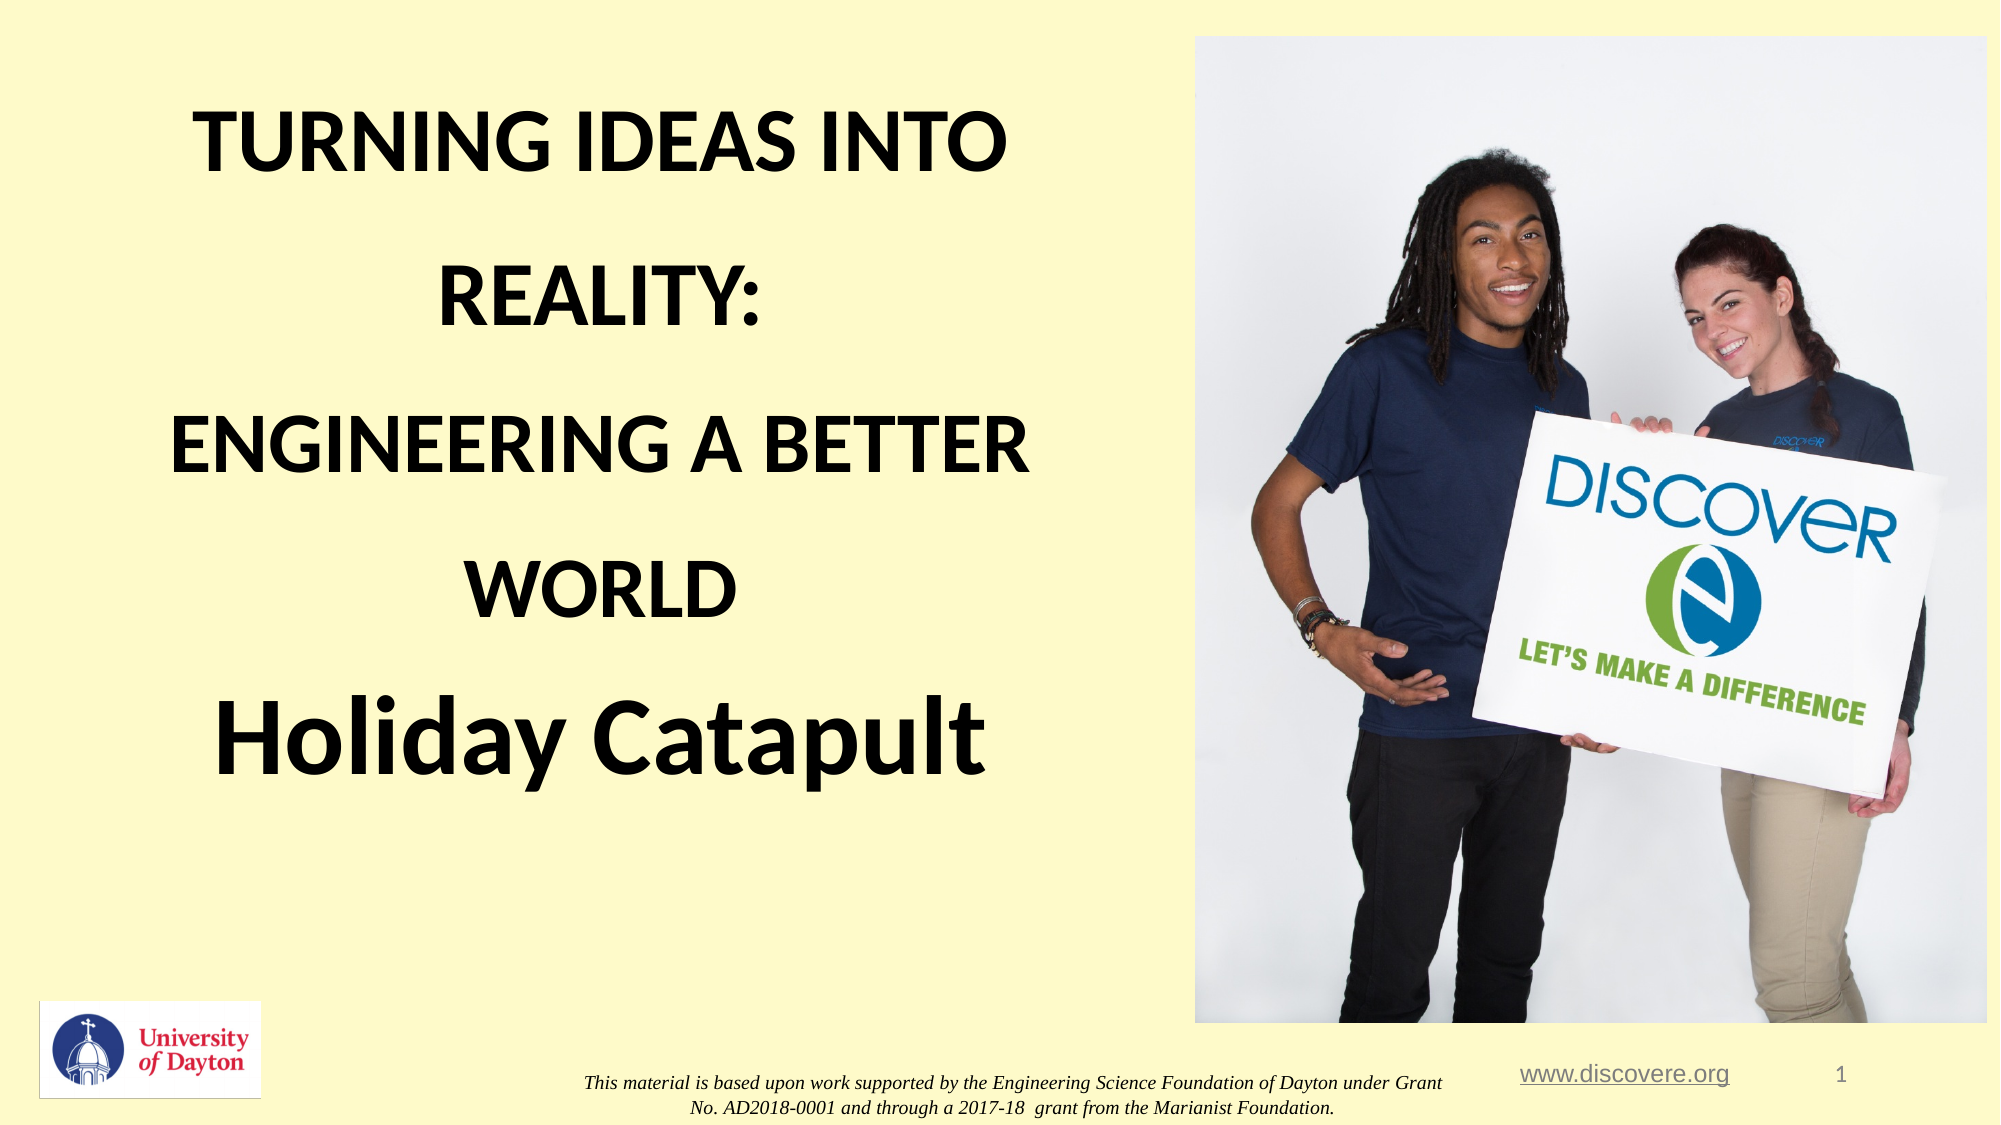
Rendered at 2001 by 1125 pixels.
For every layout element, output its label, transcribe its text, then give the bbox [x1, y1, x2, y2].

subtitle Holiday Catapult [125, 669, 1077, 942]
text_box TURNING IDEAS INTO REALITY: ENGINEERING A BETTER WORLD [25, 327, 1177, 642]
text_box www.discovere.org [1504, 1049, 1806, 1095]
picture [1195, 35, 1987, 1023]
picture [0, 855, 301, 1125]
